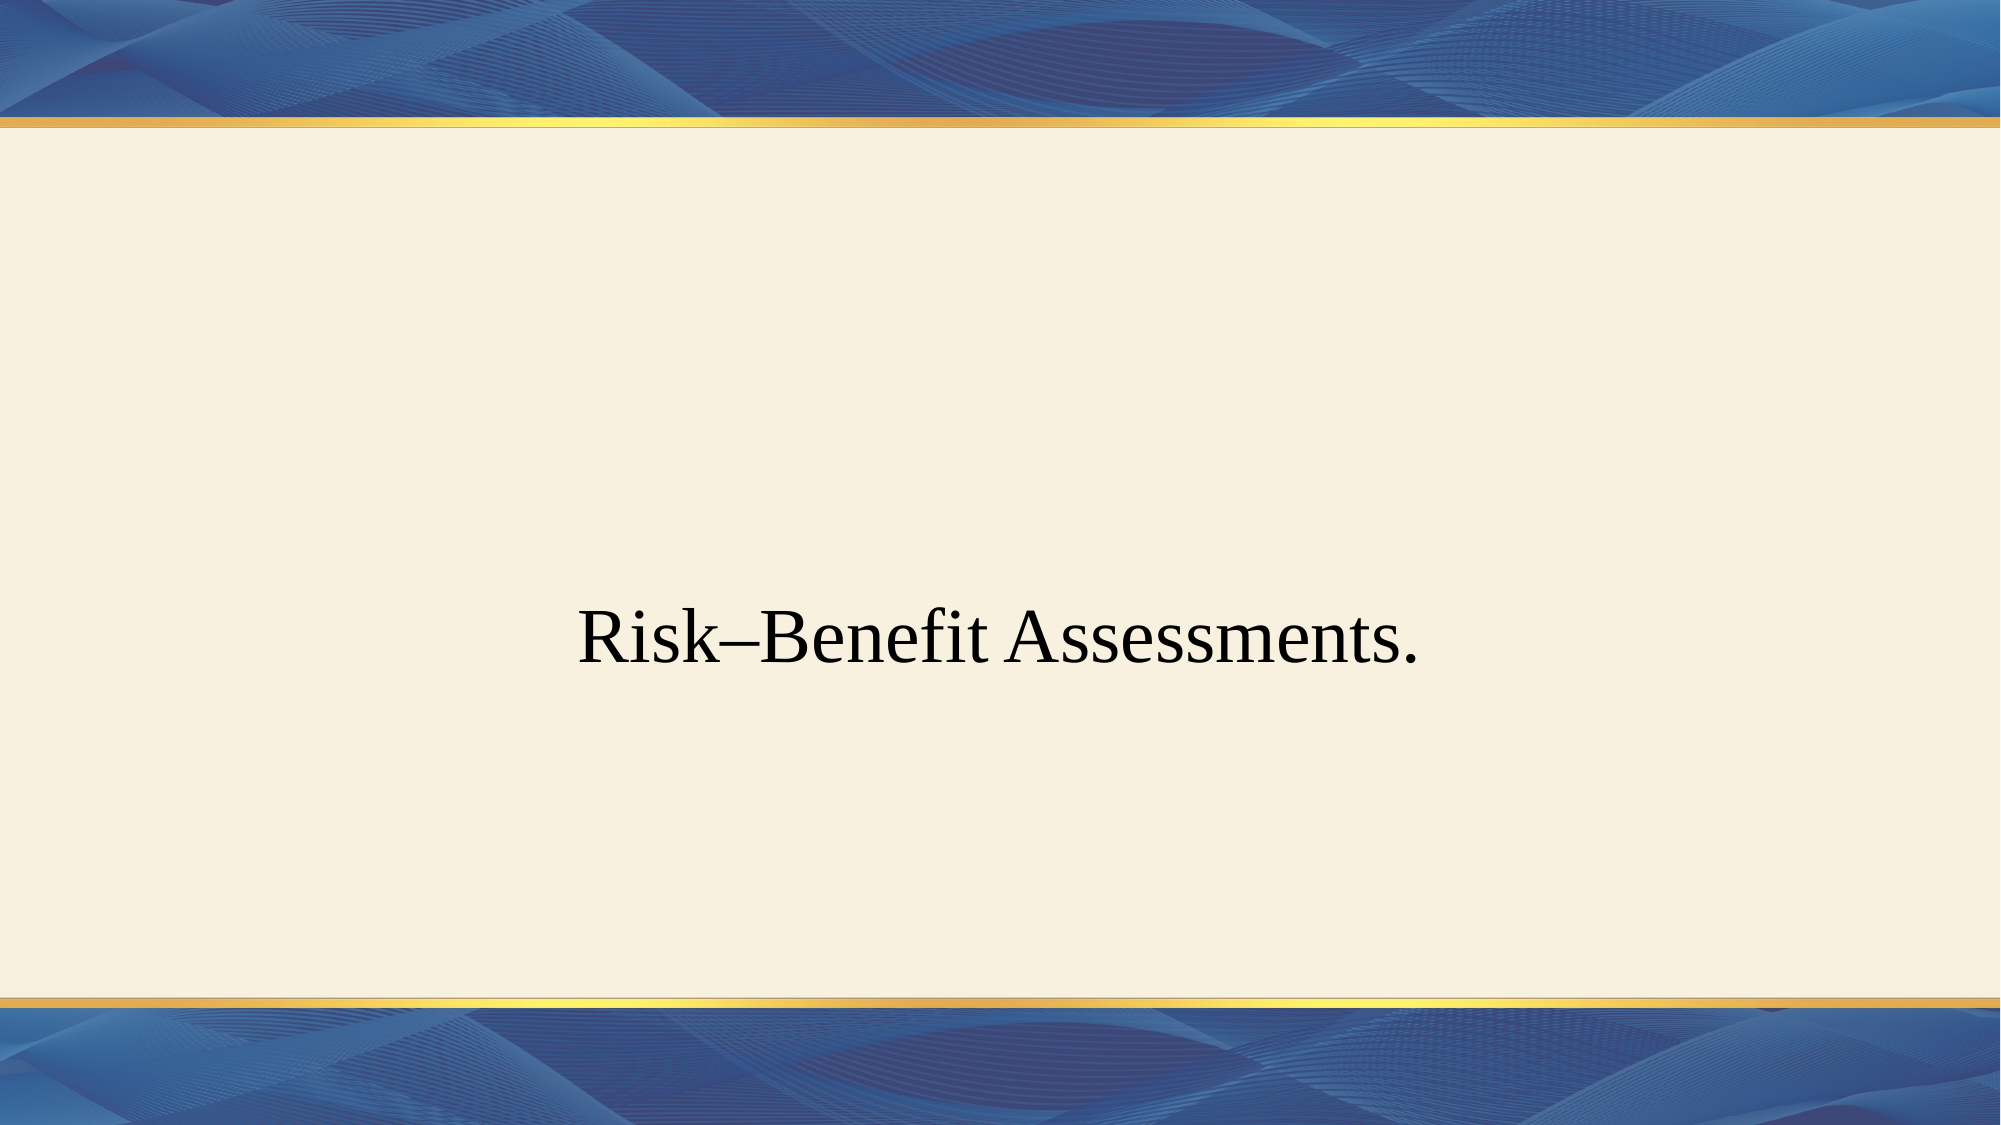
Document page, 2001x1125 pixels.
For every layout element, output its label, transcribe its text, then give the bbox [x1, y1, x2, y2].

title Risk–Benefit Assessments. [362, 587, 1638, 688]
picture [0, 0, 2001, 1125]
